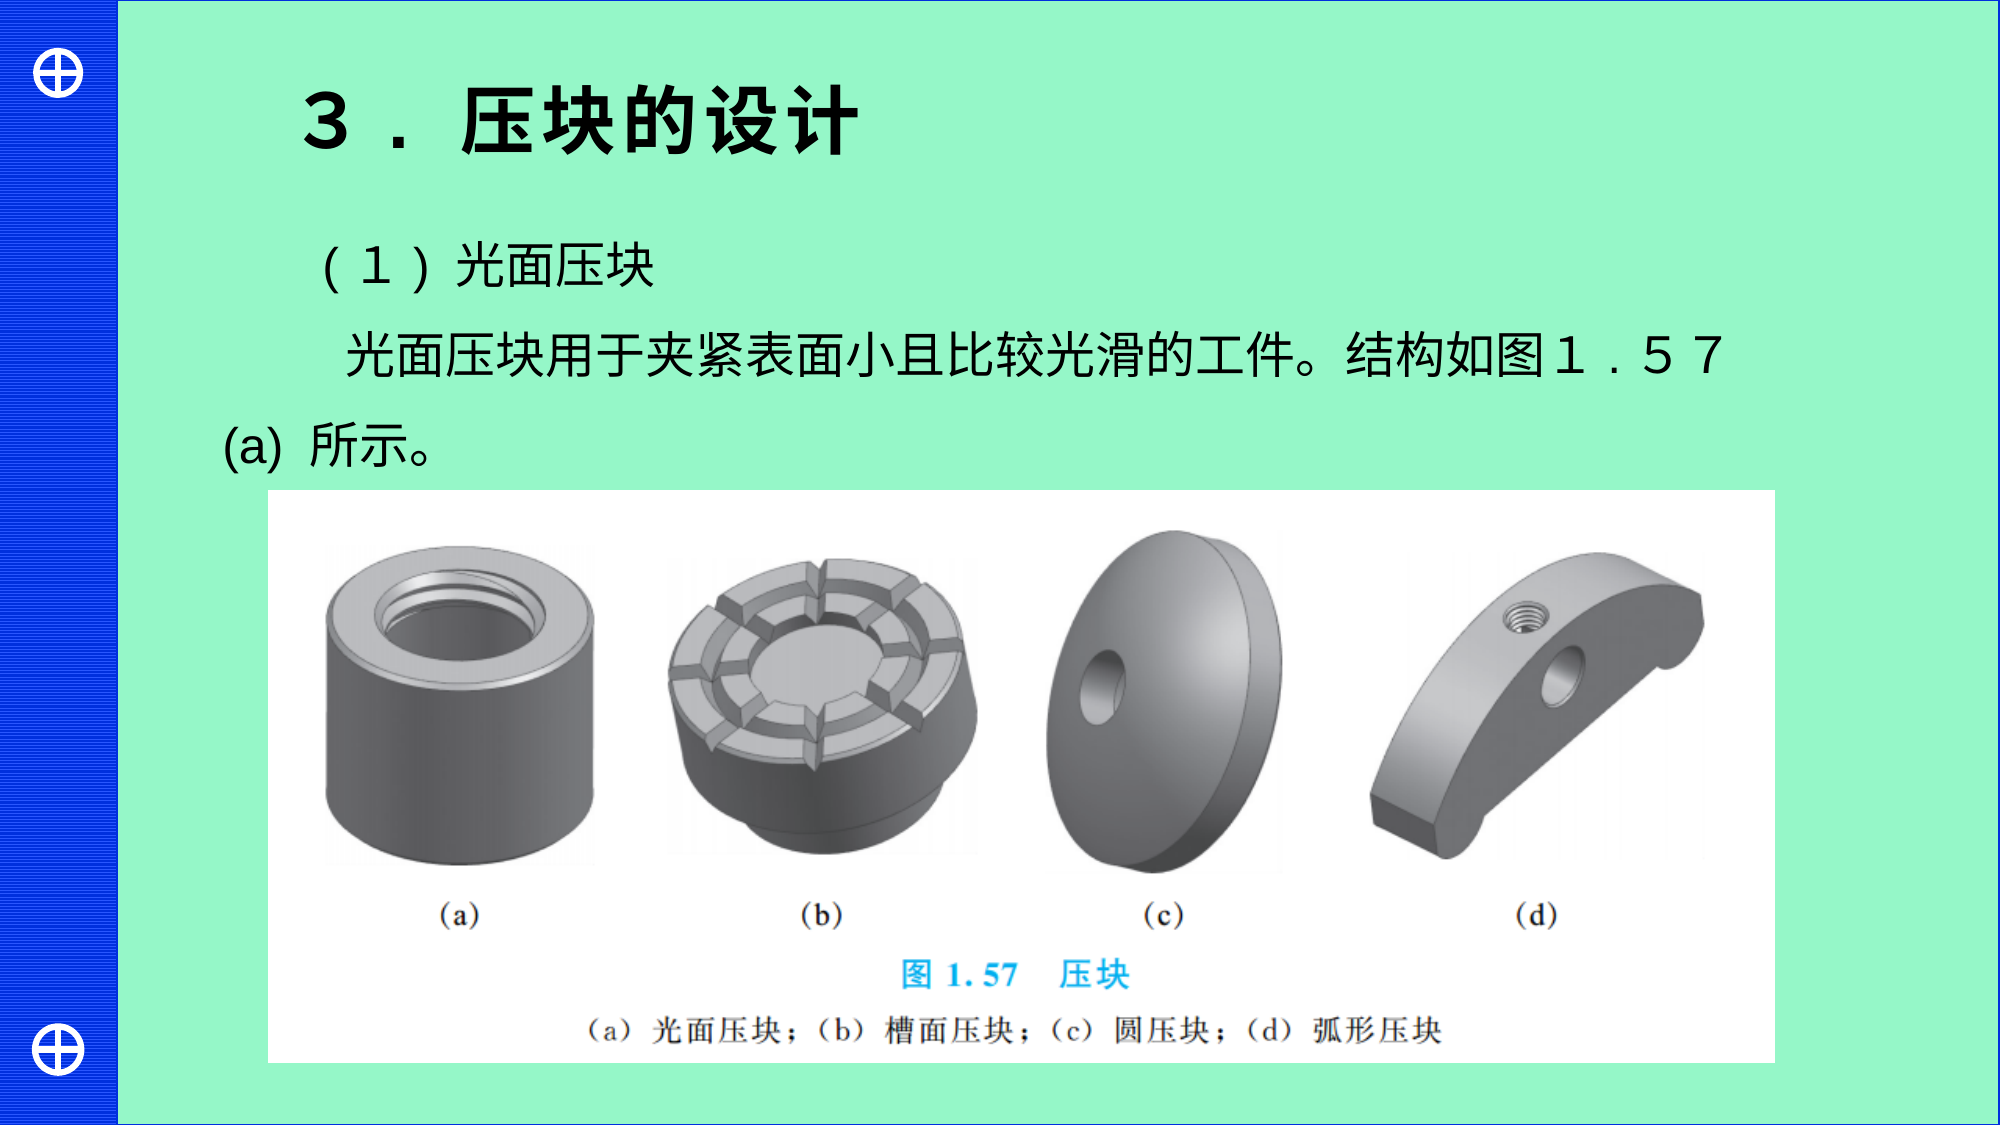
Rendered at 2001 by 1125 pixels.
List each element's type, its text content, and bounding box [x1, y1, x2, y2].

text_box (１) 光面压块 光面压块用于夹紧表面小且比较光滑的工件。结构如图１.５７ (a) 所示。 [207, 195, 1819, 571]
text_box ３. 压块的设计 [163, 50, 1451, 172]
picture [268, 490, 1775, 1063]
